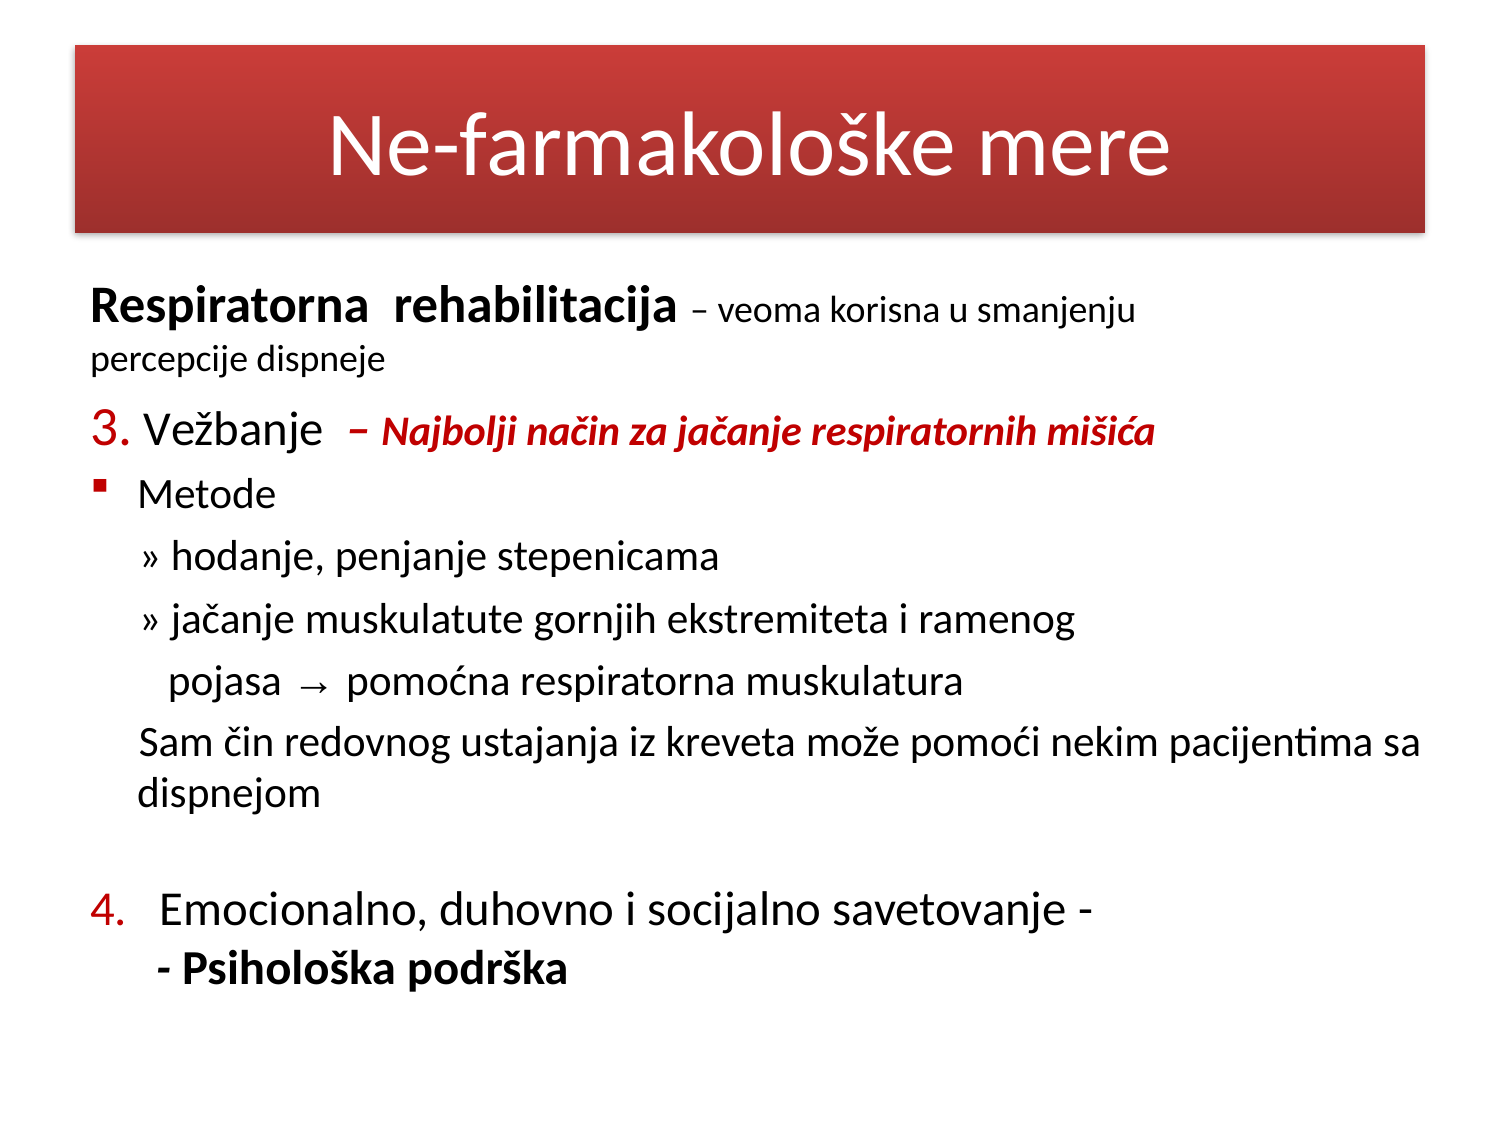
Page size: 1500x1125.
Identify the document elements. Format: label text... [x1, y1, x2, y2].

list Respiratorna rehabilitacija – veoma korisna u smanjenju percepcije dispneje 3. Vežbanje – Najbolji način za jačanje respiratornih mišića Metode » hodanje, penjanje stepenicama » jačanje muskulatute gornjih ekstremiteta i ramenog pojasa → pomoćna respiratorna muskulatura Sam čin redovnog ustajanja iz kreveta može pomoći nekim pacijentima sa dispnejom 4. Emocionalno, duhovno i socijalno savetovanje - - Psihološka podrška [75, 262, 1438, 1005]
title Ne-farmakološke mere [75, 45, 1425, 233]
